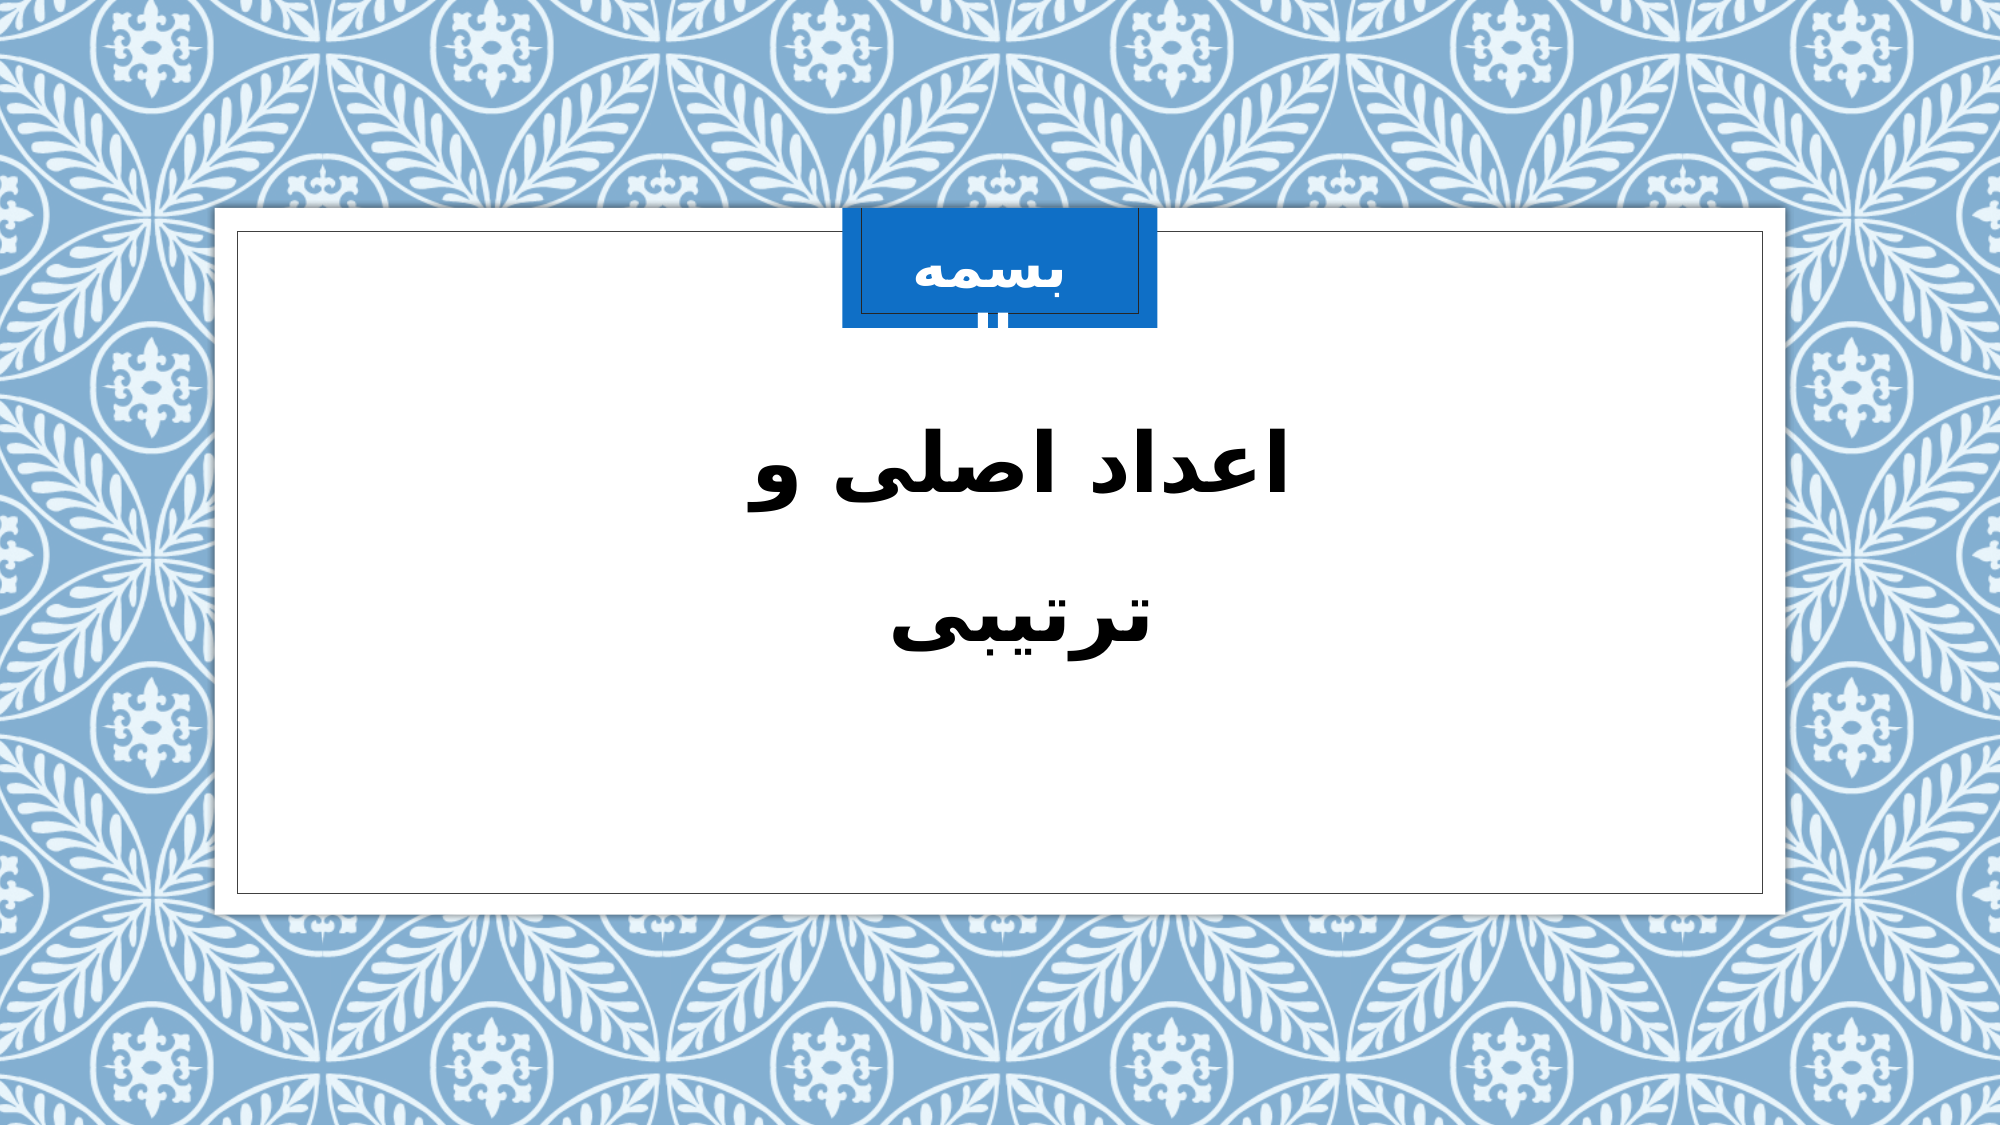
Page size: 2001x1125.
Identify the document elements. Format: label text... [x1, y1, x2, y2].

text_box اعداد اصلی و ترتیبی [659, 351, 1385, 666]
text_box بسمه تعالی [897, 221, 1147, 377]
